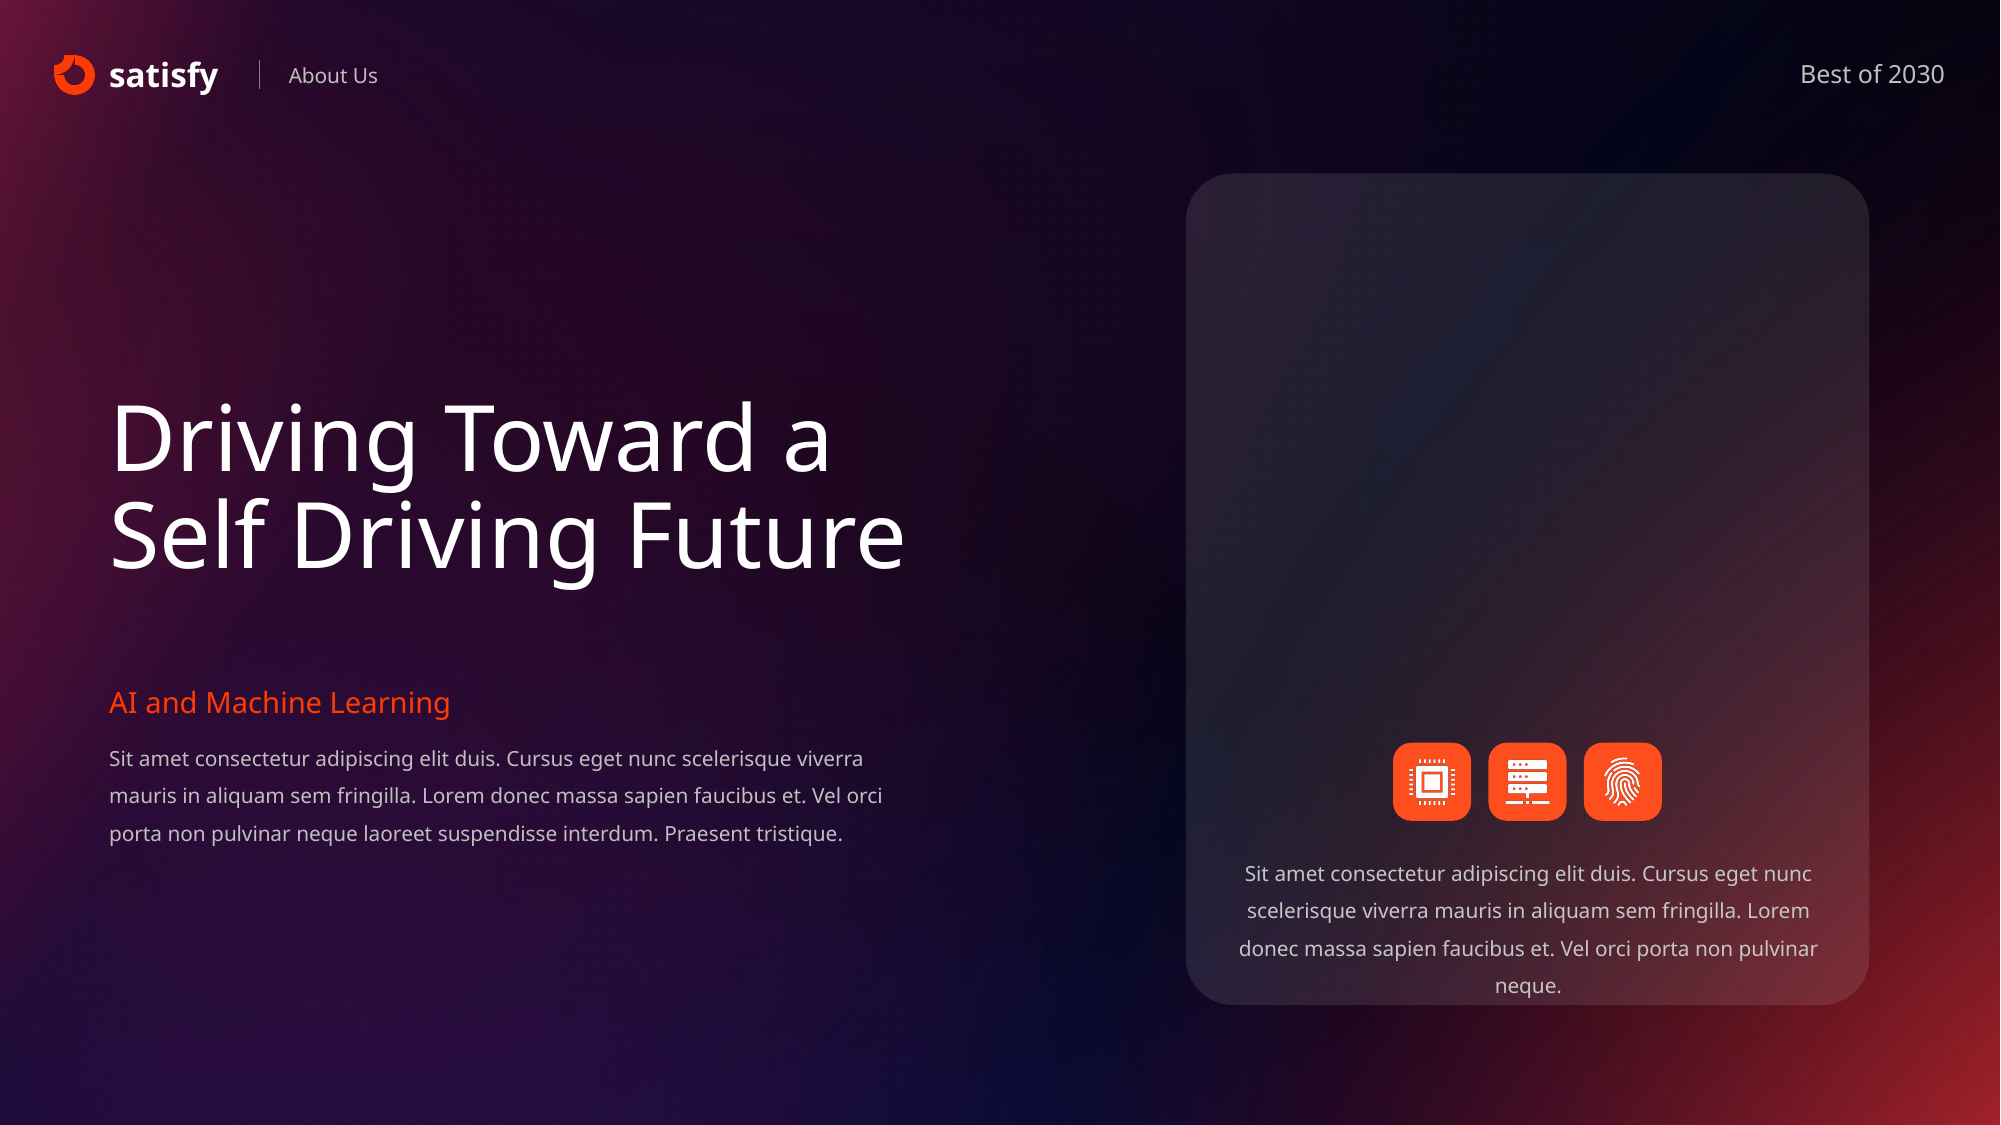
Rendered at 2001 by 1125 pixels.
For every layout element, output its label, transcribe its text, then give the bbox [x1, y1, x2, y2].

text_box AI and Machine Learning [109, 684, 486, 720]
text_box Sit amet consectetur adipiscing elit duis. Cursus eget nunc scelerisque viverra mauris in aliquam sem fringilla. Lorem donec massa sapien faucibus et. Vel orci porta non pulvinar neque laoreet suspendisse interdum. Praesent tristique. [109, 732, 914, 846]
text_box About Us [288, 62, 418, 88]
text_box Best of 2030 [1778, 58, 1946, 89]
text_box Driving Toward a [109, 379, 960, 476]
picture [0, 0, 2000, 1125]
text_box Self Driving Future [109, 476, 1041, 587]
text_box [1184, 172, 1871, 1007]
text_box satisfy [109, 54, 251, 95]
